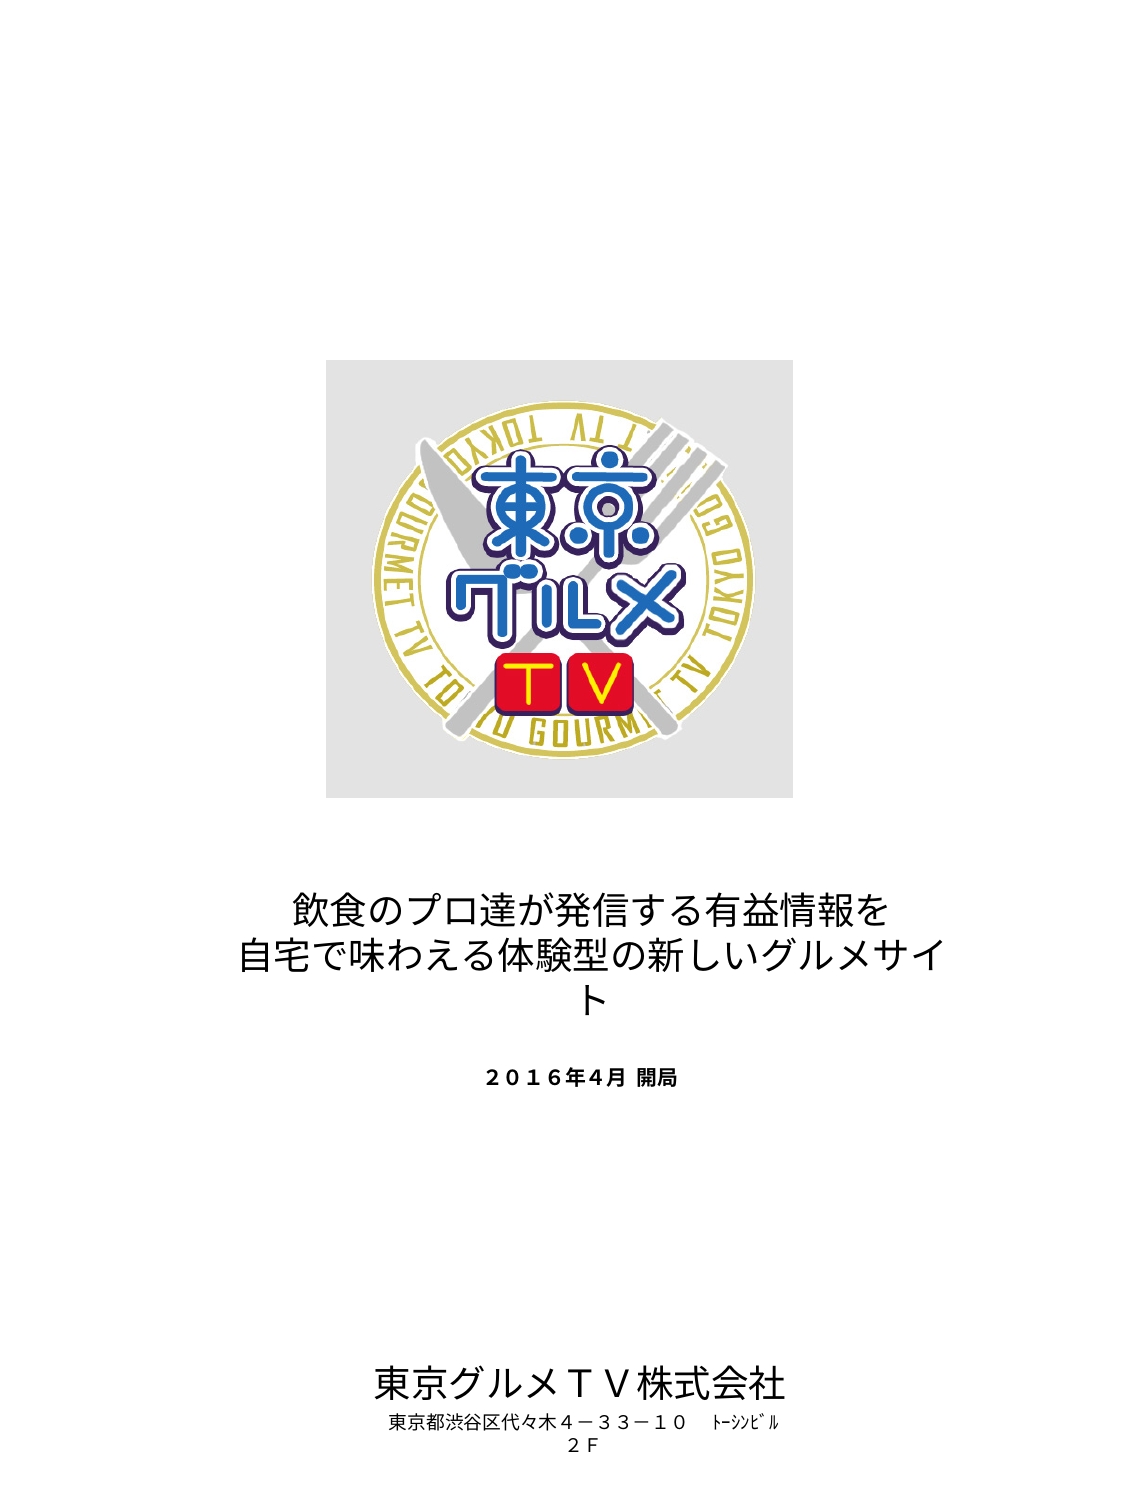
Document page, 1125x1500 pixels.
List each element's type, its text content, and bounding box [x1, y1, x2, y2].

picture [326, 359, 793, 798]
text_box 東京都渋谷区代々木４－３３－１０ ﾄｰｼﾝﾋﾞﾙ２Ｆ [370, 1403, 797, 1464]
text_box 飲食のプロ達が発信する有益情報を 自宅で味わえる体験型の新しいグルメサイト [219, 880, 965, 1030]
text_box ２０１６年４月 開局 [456, 1057, 705, 1097]
text_box 東京グルメＴＶ株式会社 [267, 1352, 894, 1413]
